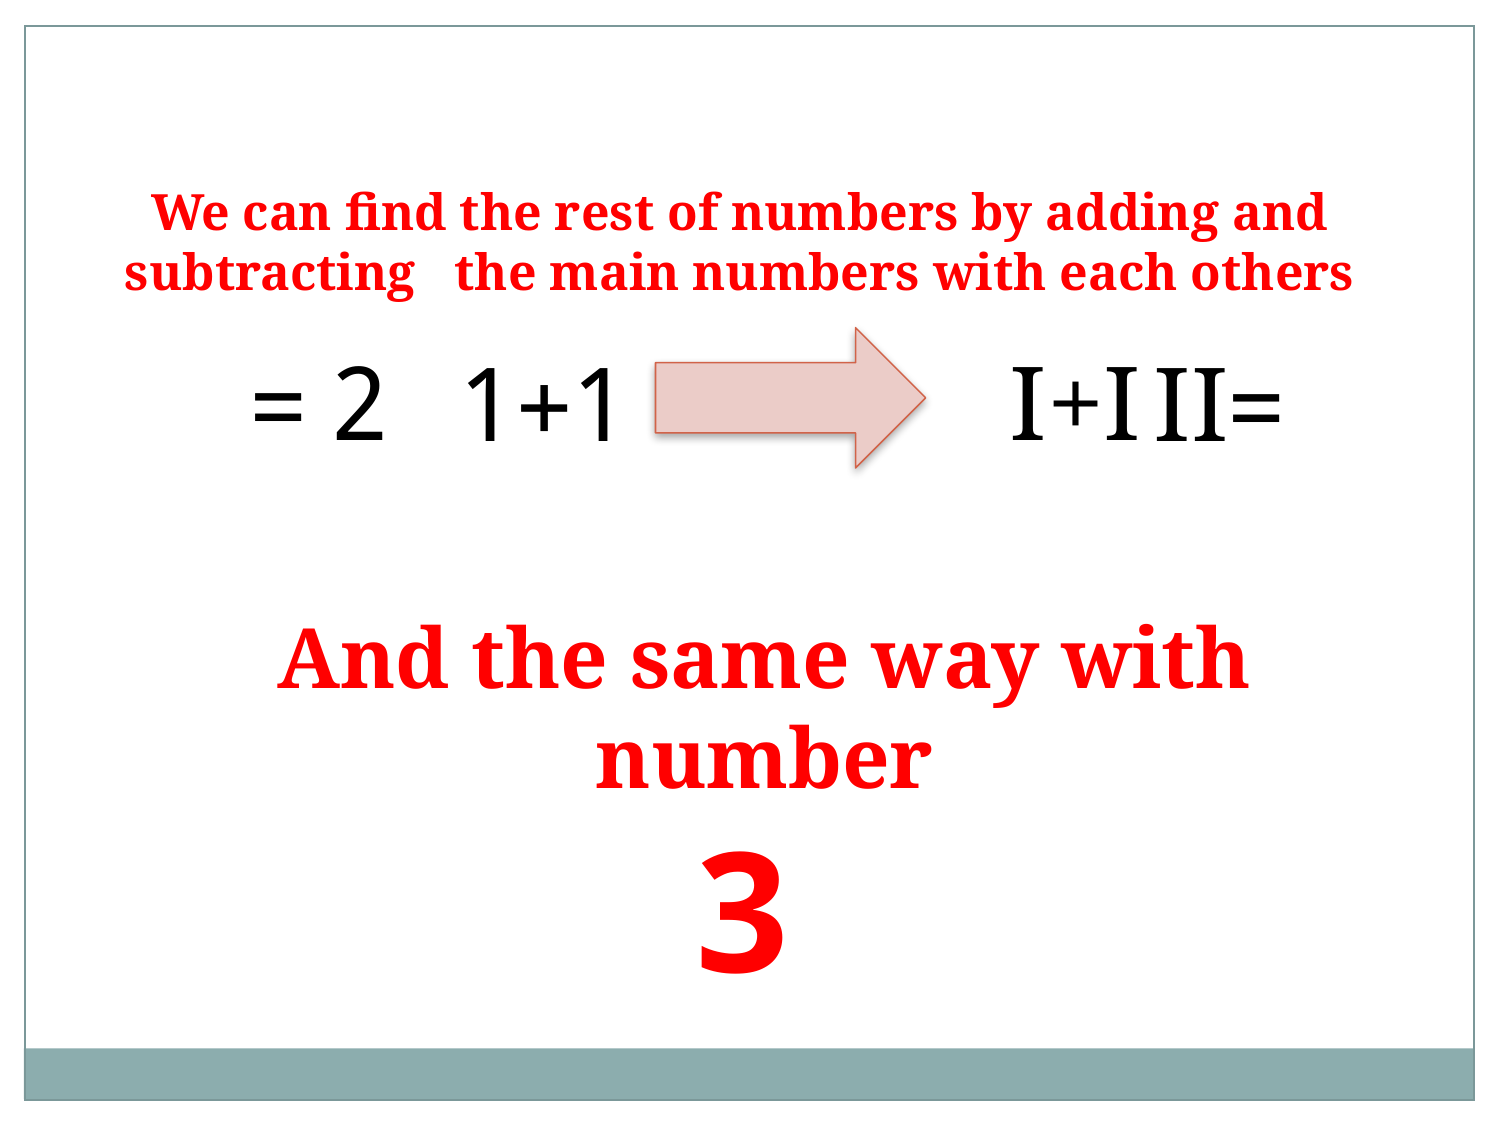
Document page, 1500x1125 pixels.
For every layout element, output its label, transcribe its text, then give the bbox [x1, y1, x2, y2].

text_box [654, 326, 869, 469]
text_box I+I [856, 340, 1258, 474]
text_box 1+1 [391, 342, 662, 475]
text_box 2 = [179, 340, 450, 474]
text_box And the same way with number 3 [114, 597, 1415, 1013]
text_box =II [1092, 342, 1363, 475]
text_box We can find the rest of numbers by adding and subtracting the main numbers with each others [89, 172, 1390, 308]
